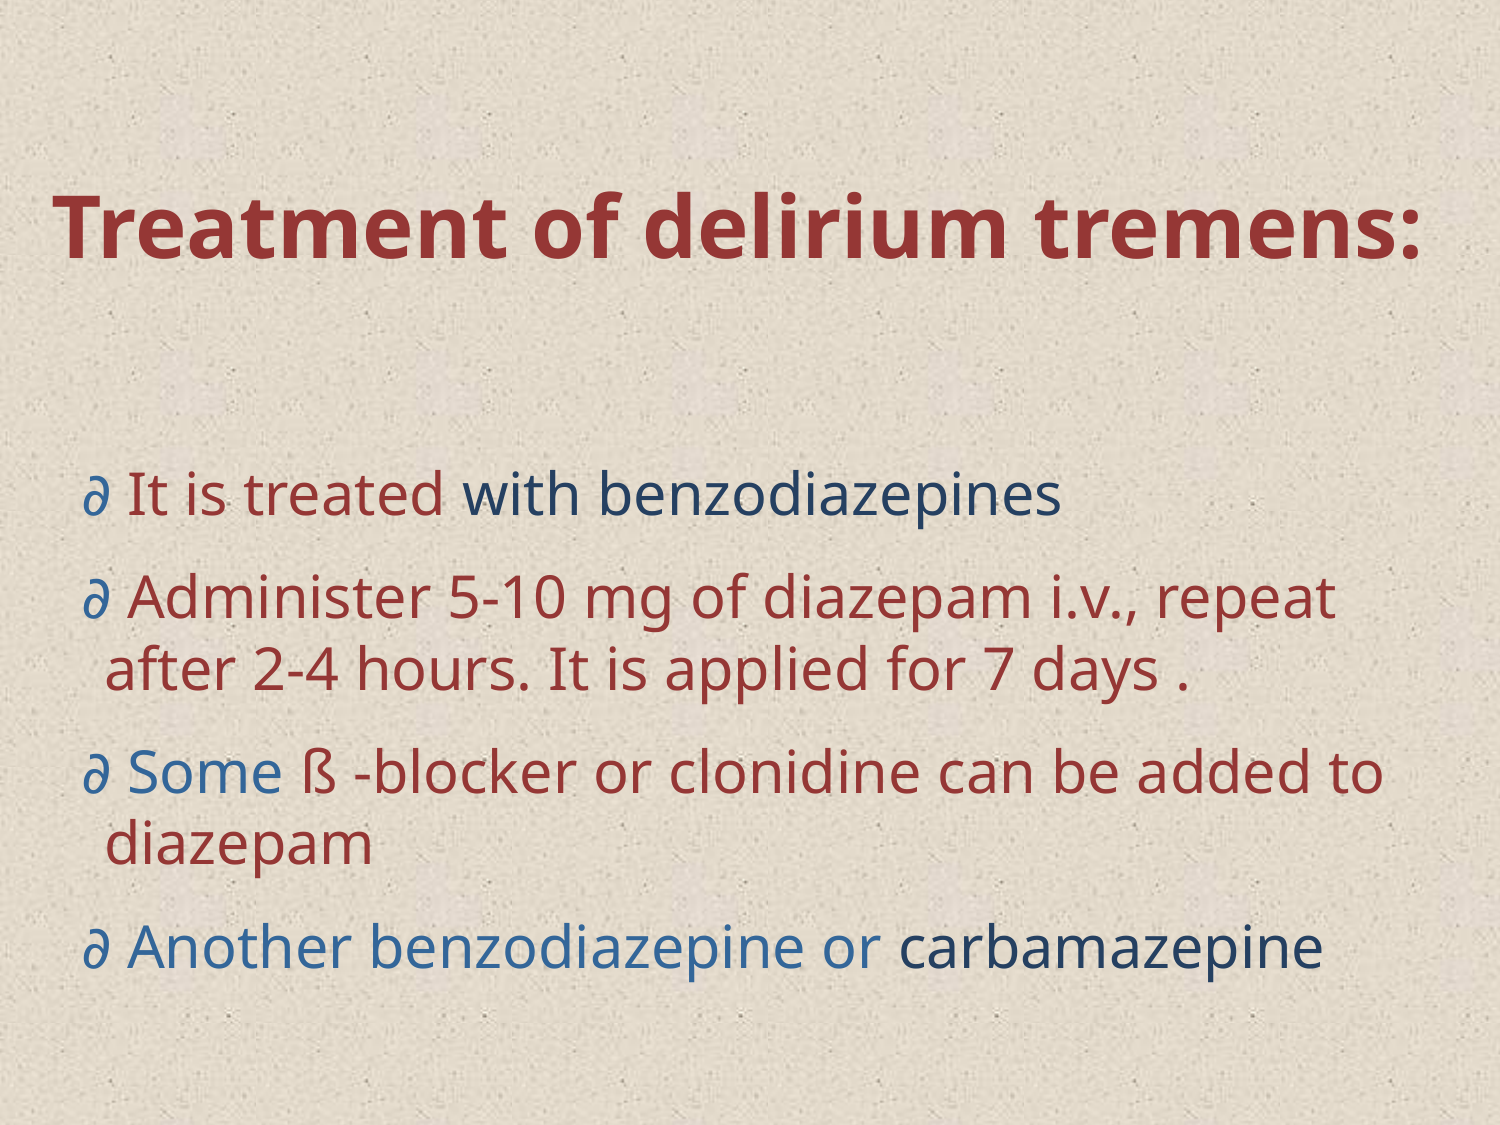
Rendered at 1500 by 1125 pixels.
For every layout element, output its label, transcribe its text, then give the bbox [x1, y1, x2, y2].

list Treatment of delirium tremens: ∂ It is treated with benzodiazepines ∂ Administer 5-10 mg of diazepam i.v., repeat after 2-4 hours. It is applied for 7 days . ∂ Some ß -blocker or clonidine can be added to diazepam ∂ Another benzodiazepine or carbamazepine [35, 164, 1477, 1005]
picture [0, 0, 1500, 1125]
